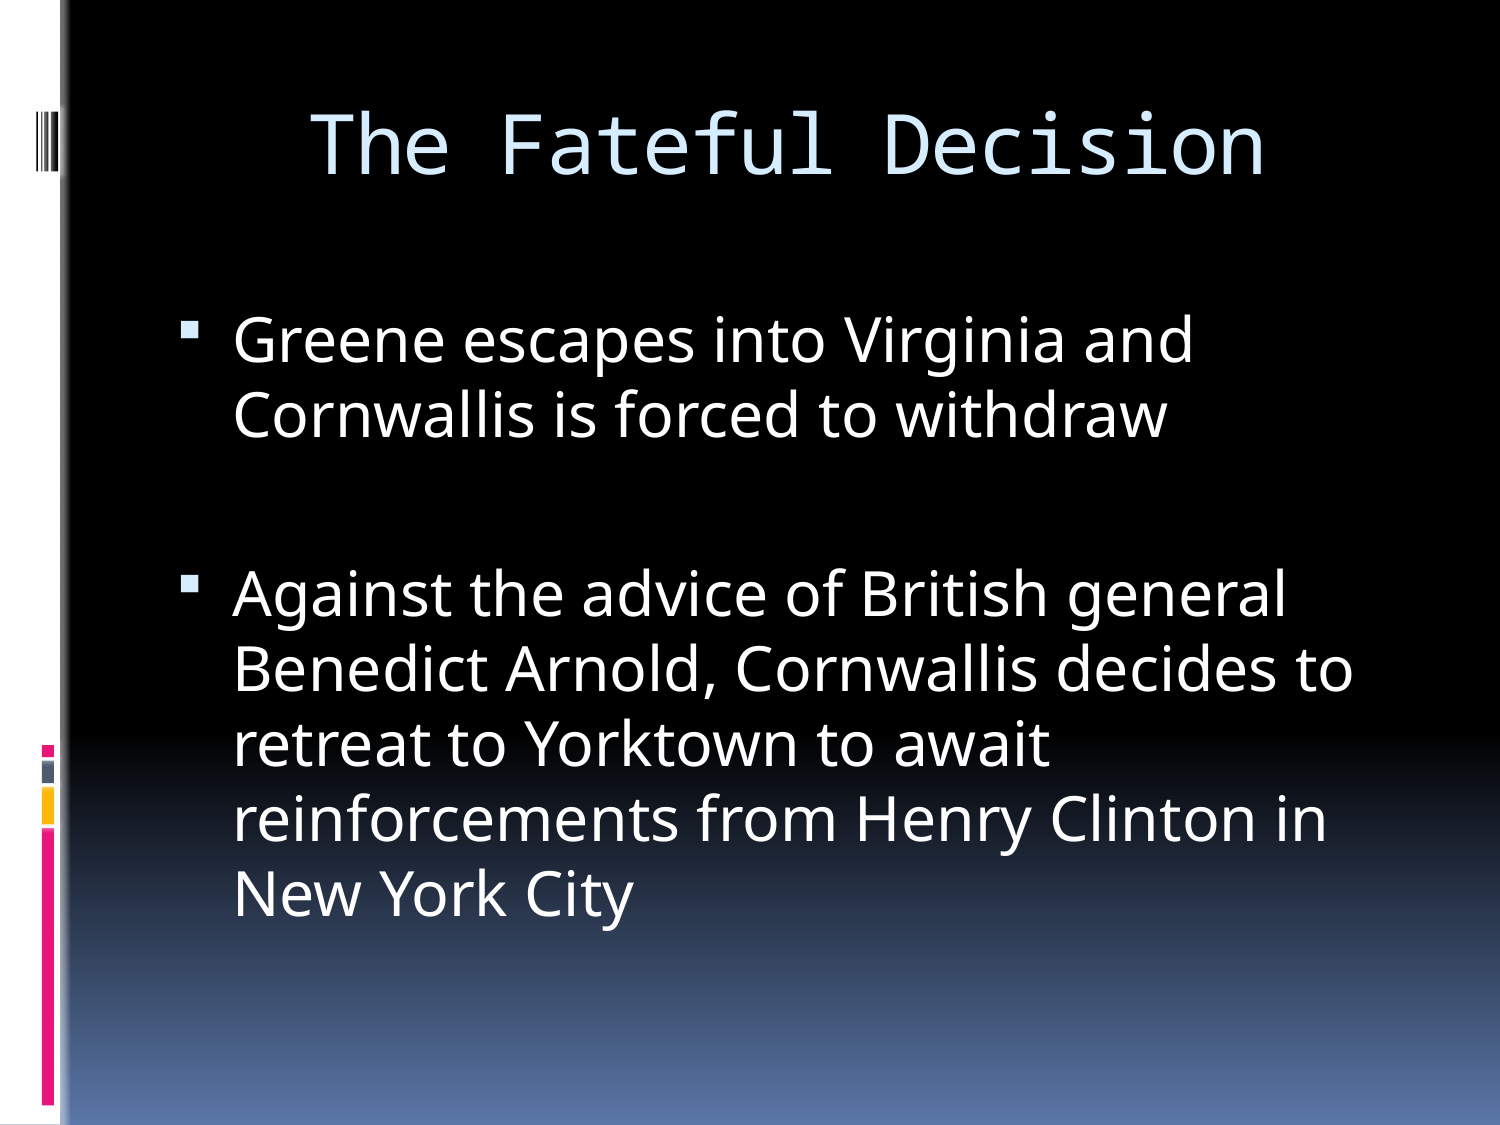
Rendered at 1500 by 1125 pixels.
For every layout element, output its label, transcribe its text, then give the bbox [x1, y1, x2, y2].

title The Fateful Decision [150, 83, 1425, 234]
list Greene escapes into Virginia and Cornwallis is forced to withdraw Against the advice of British general Benedict Arnold, Cornwallis decides to retreat to Yorktown to await reinforcements from Henry Clinton in New York City [150, 292, 1425, 1043]
